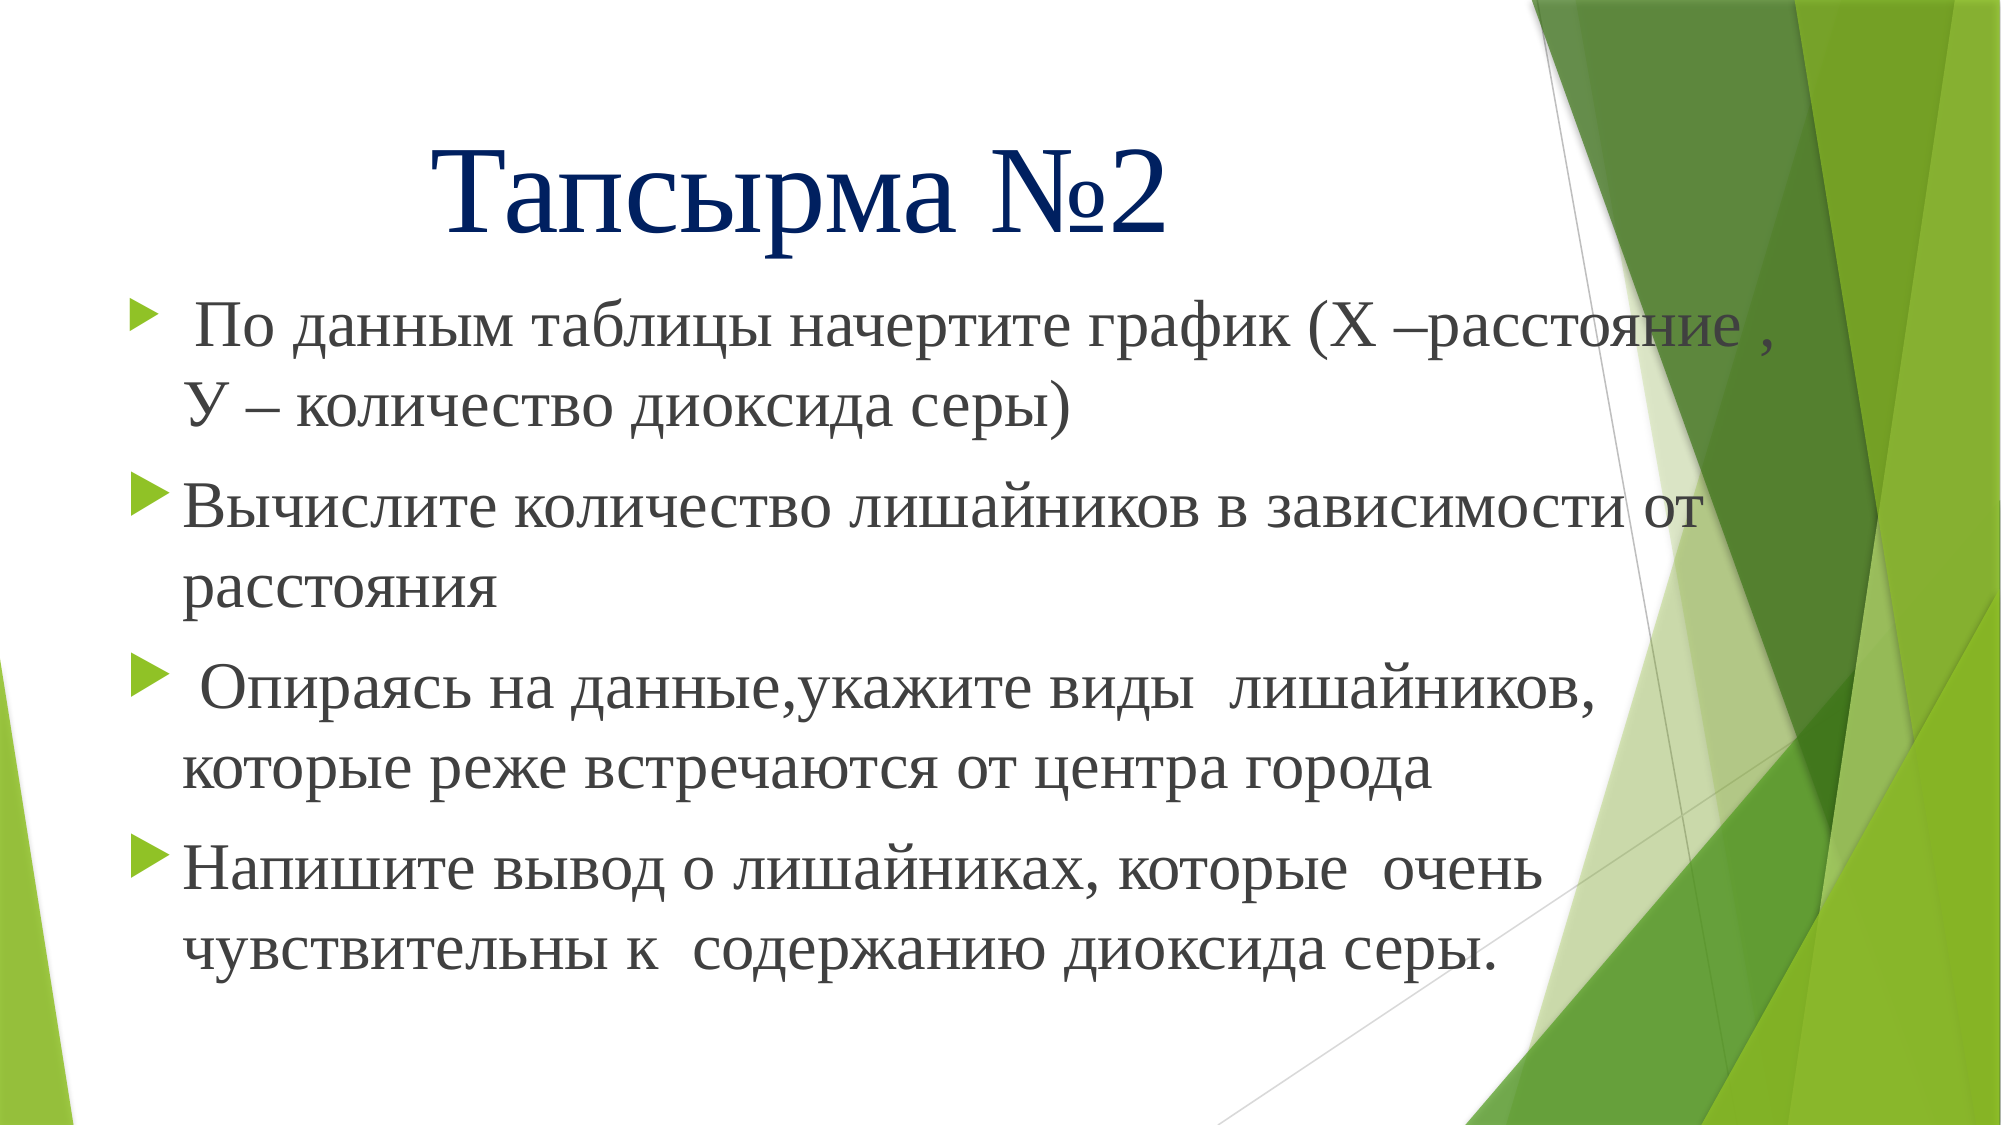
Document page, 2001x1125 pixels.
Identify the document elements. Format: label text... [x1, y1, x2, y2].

title Тапсырма №2 [111, 99, 1522, 272]
list По данным таблицы начертите график (Х –расстояние , У – количество диоксида серы) Вычислите количество лишайников в зависимости от расстояния Опираясь на данные,укажите виды лишайников, которые реже встречаются от центра города Напишите вывод о лишайниках, которые очень чувствительны к содержанию диоксида серы. [111, 272, 1846, 991]
